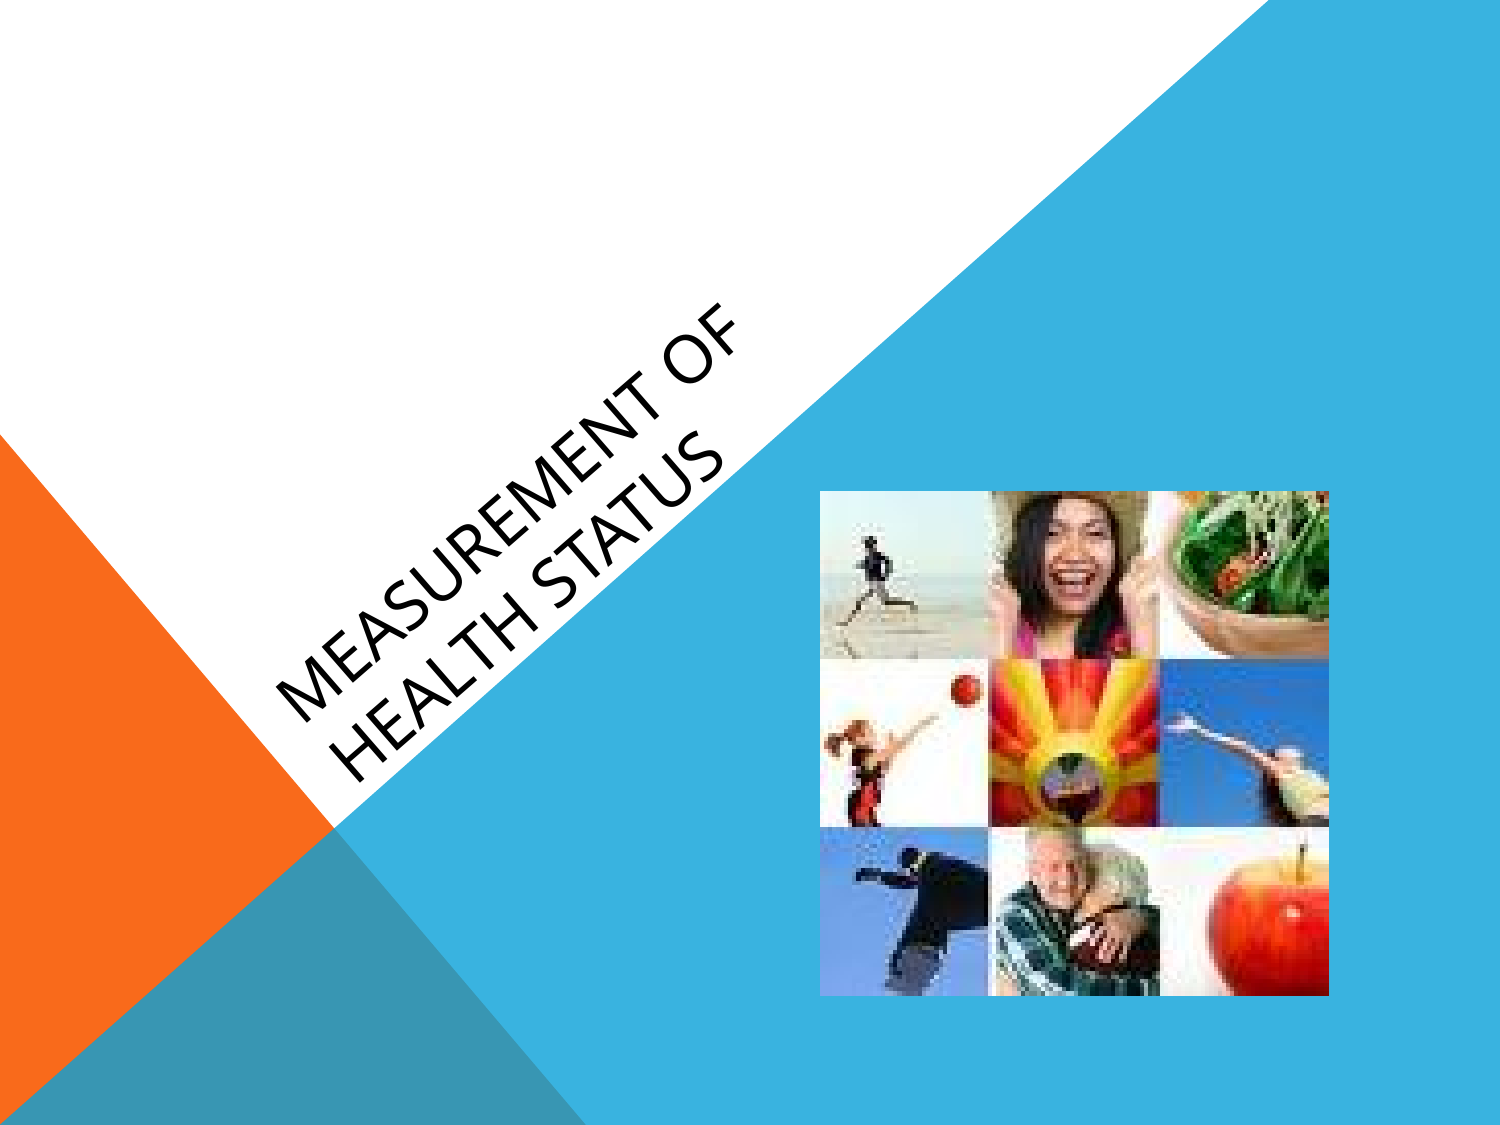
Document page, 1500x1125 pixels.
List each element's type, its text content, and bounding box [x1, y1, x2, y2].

picture [820, 491, 1330, 996]
title Measurement of health status [182, 4, 1053, 809]
